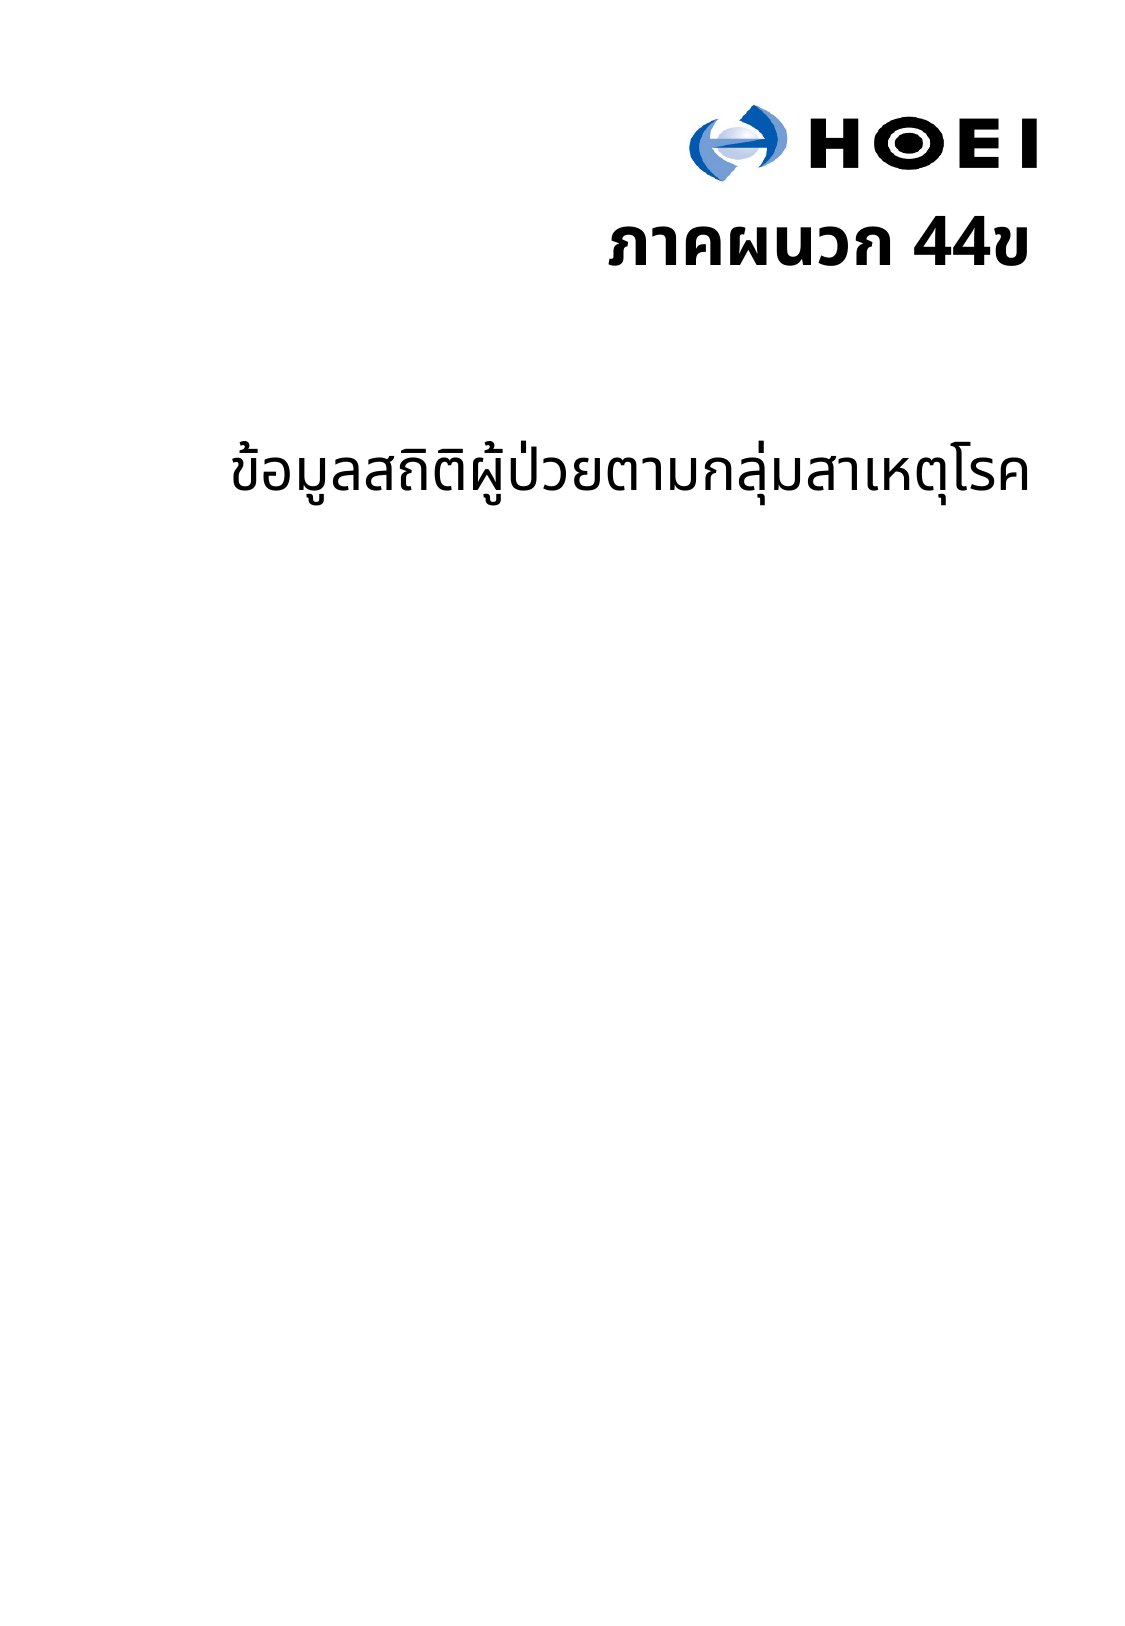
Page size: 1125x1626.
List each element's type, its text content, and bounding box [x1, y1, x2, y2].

title ภาคผนวก 44ข [77, 86, 1048, 401]
picture [687, 103, 1038, 183]
list ข้อมูลสถิติผู้ป่วยตามกลุ่มสาเหตุโรค [77, 432, 1048, 1464]
